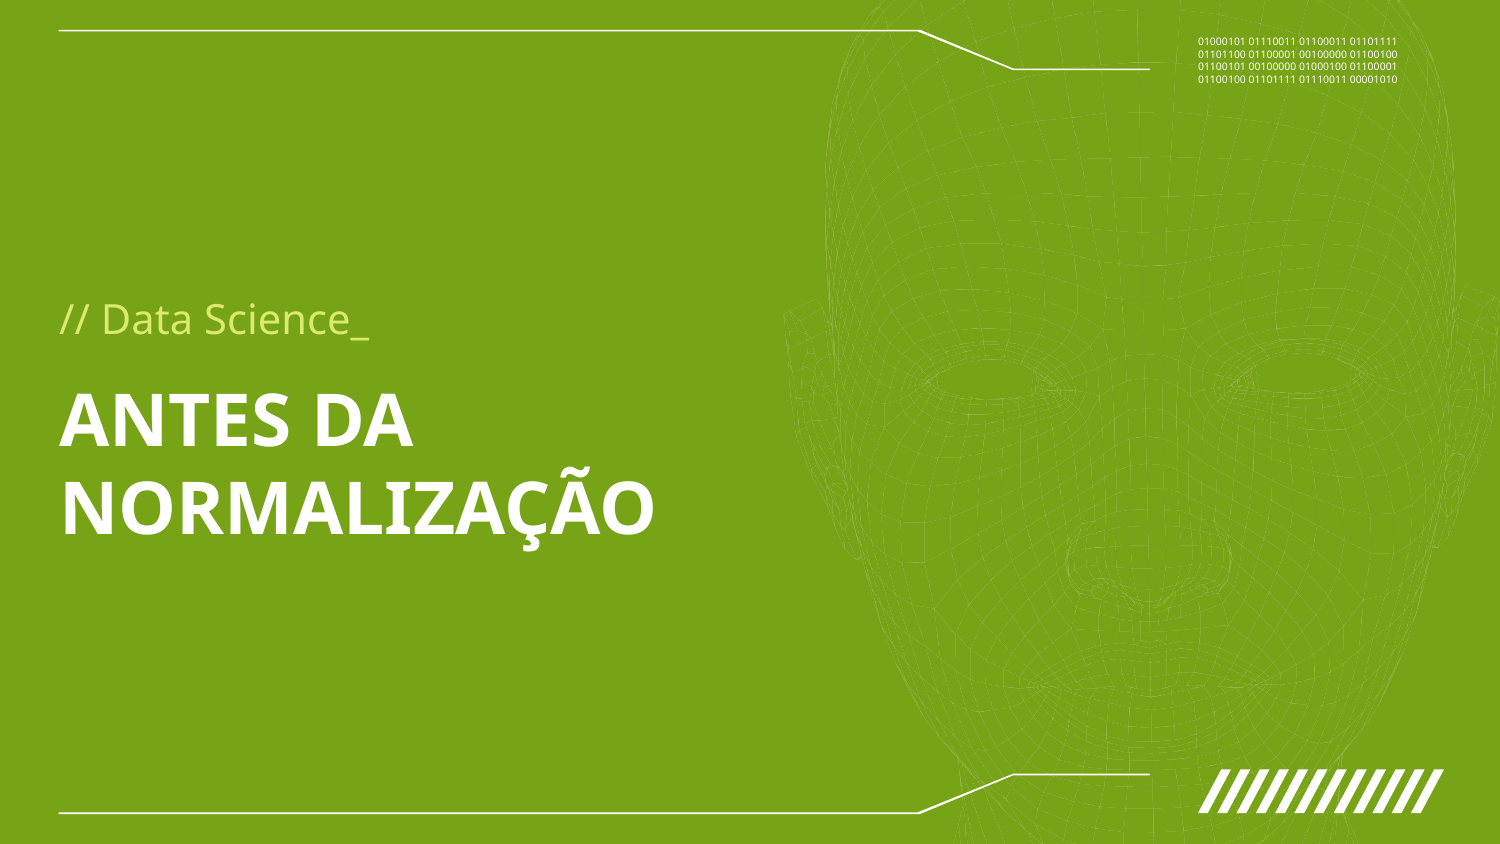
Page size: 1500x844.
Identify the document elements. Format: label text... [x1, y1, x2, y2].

title // Data Science_ [59, 277, 971, 449]
title ANTES DA NORMALIZAÇÃO [59, 358, 1033, 564]
